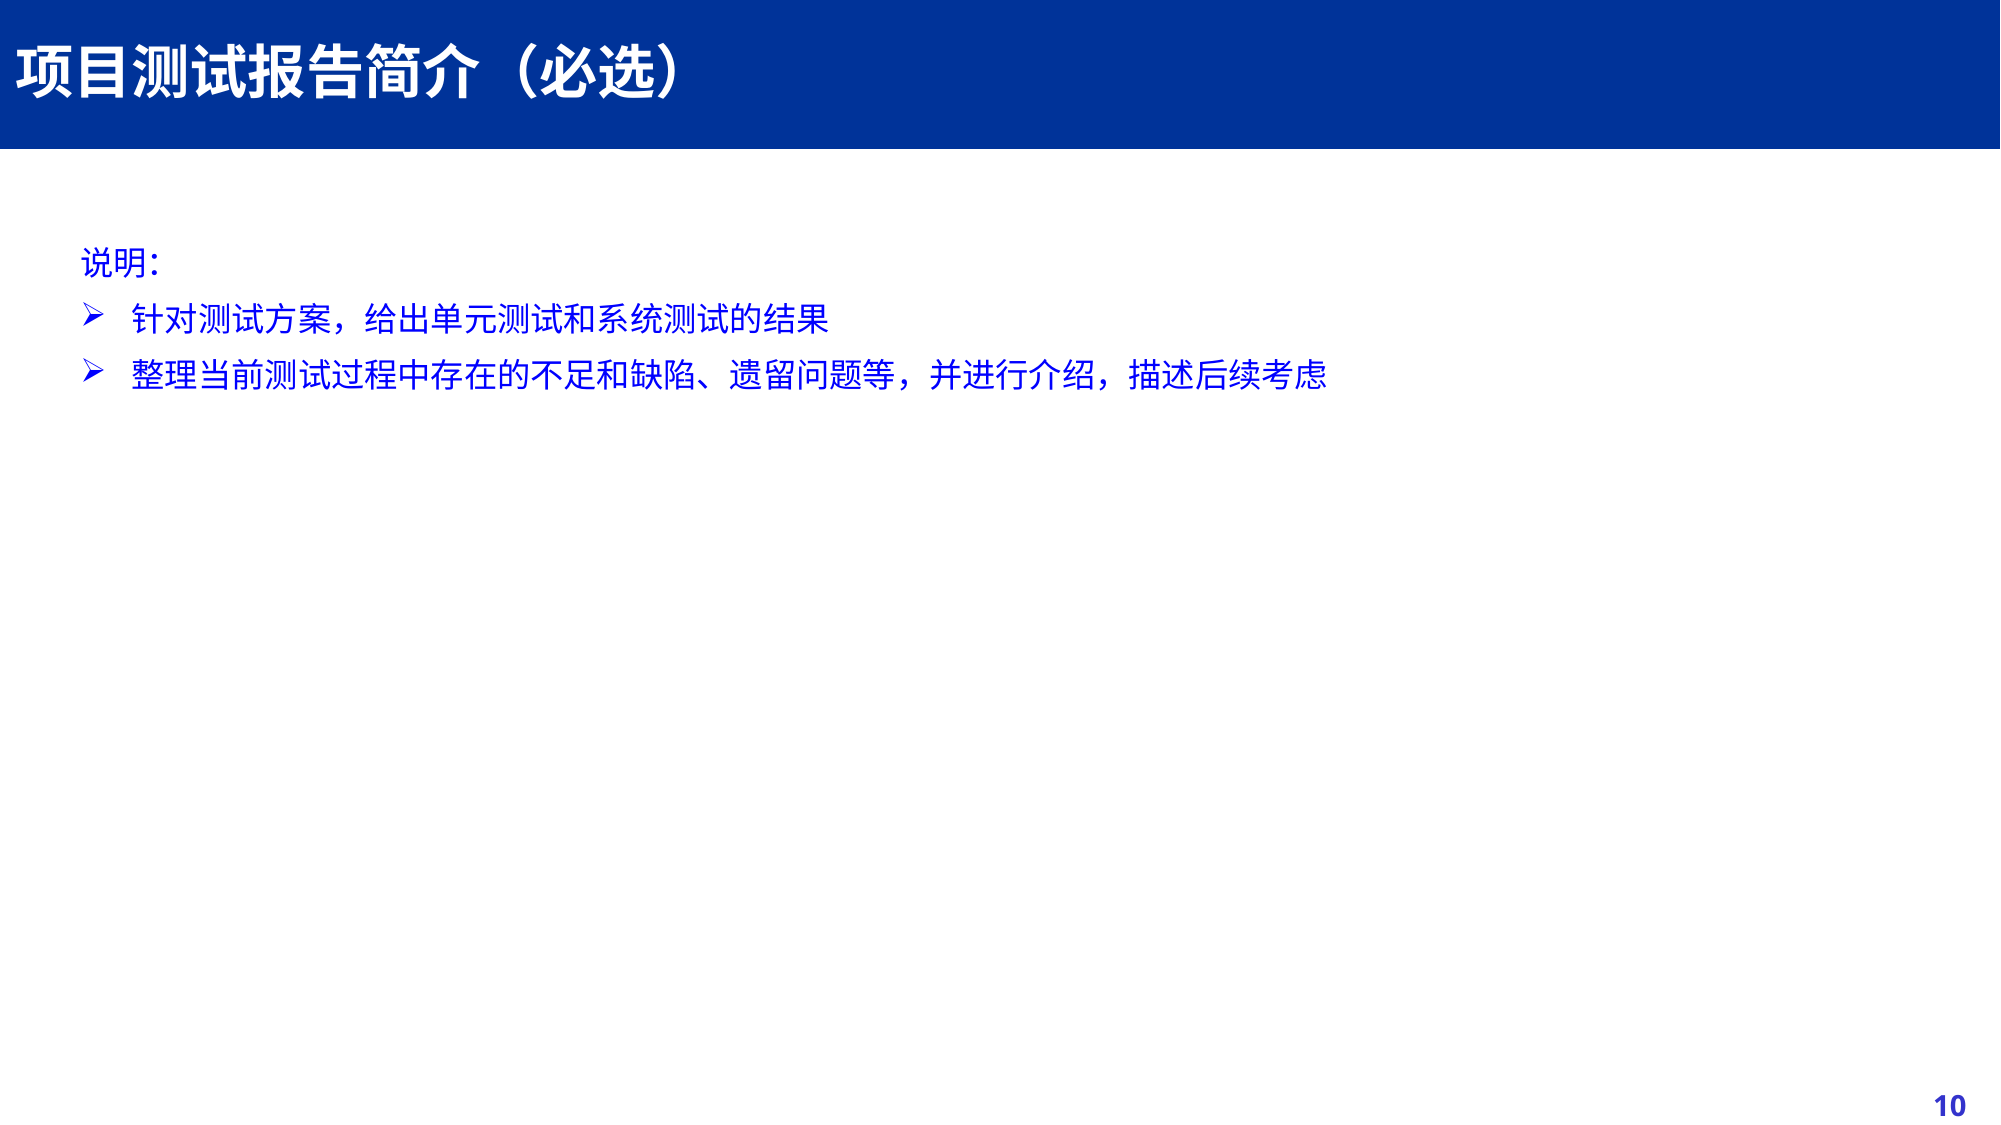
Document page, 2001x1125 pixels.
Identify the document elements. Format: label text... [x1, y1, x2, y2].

title 项目测试报告简介（必选） [0, 0, 2000, 145]
text_box 说明： 针对测试方案，给出单元测试和系统测试的结果 整理当前测试过程中存在的不足和缺陷、遗留问题等，并进行介绍，描述后续考虑 [66, 219, 1546, 634]
